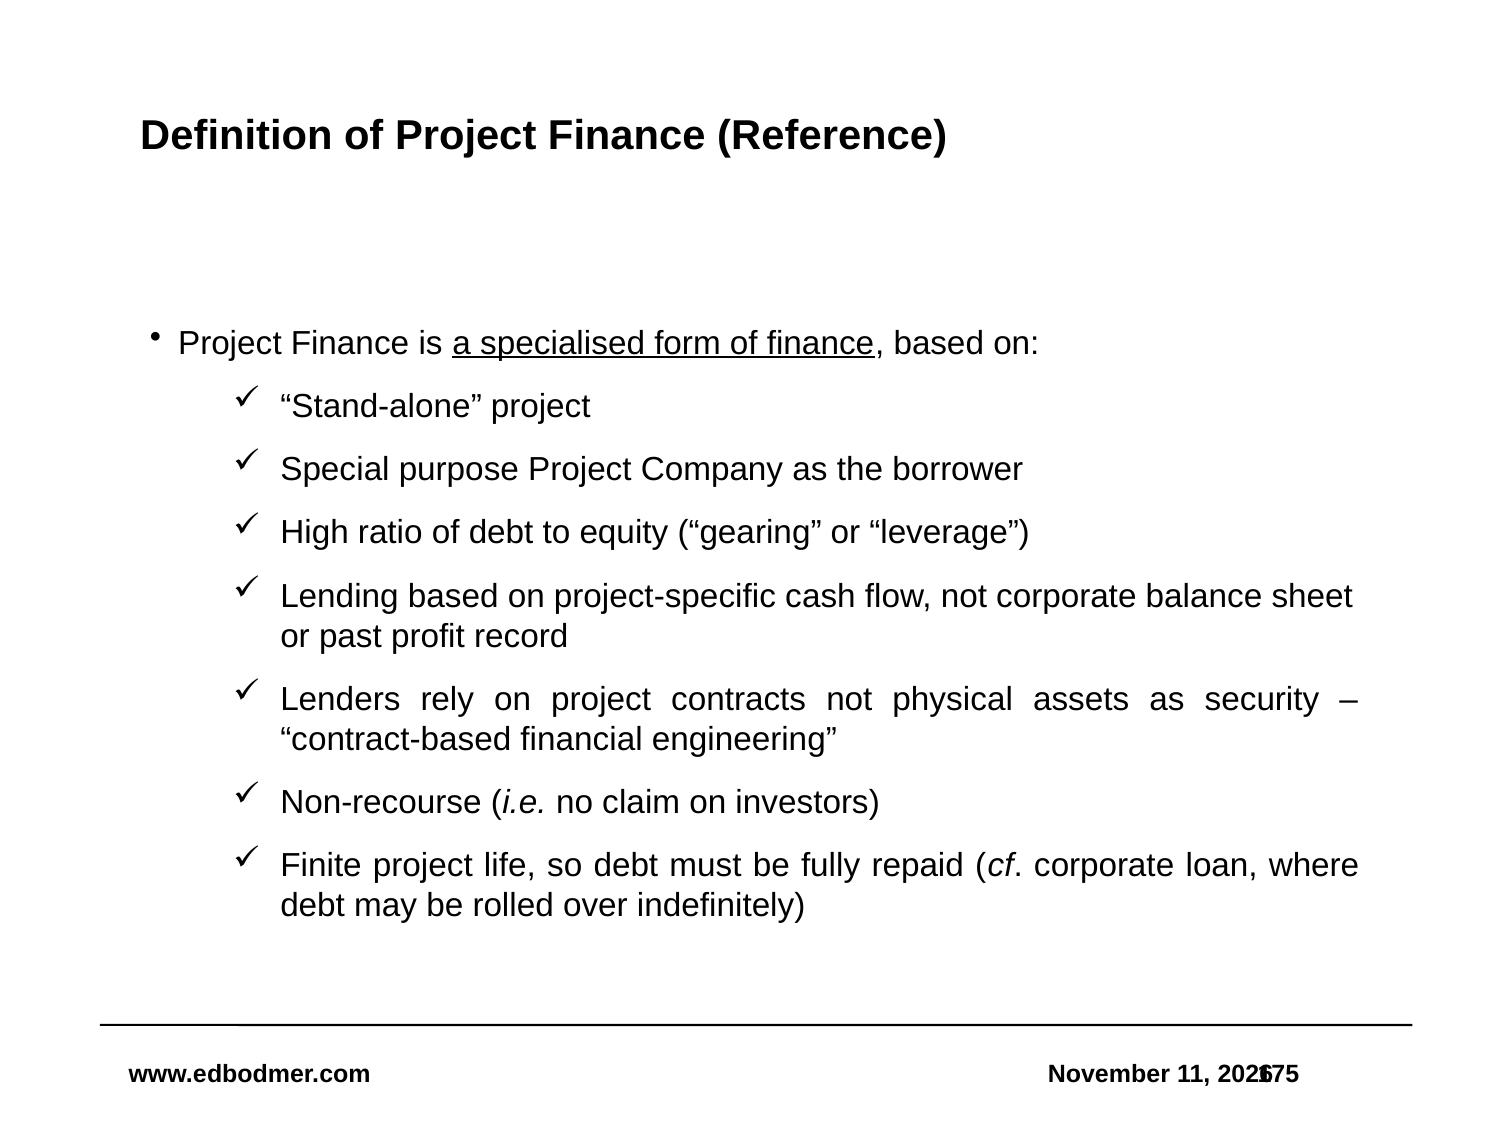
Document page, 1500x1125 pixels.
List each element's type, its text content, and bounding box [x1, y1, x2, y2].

title Definition of Project Finance (Reference) [124, 99, 1288, 226]
list Project Finance is a specialised form of finance, based on: “Stand-alone” project Special purpose Project Company as the borrower High ratio of debt to equity (“gearing” or “leverage”) Lending based on project-specific cash flow, not corporate balance sheet or past profit record Lenders rely on project contracts not physical assets as security – “contract-based financial engineering” Non-recourse (i.e. no claim on investors) Finite project life, so debt must be fully repaid (cf. corporate loan, where debt may be rolled over indefinitely) [124, 249, 1376, 1001]
